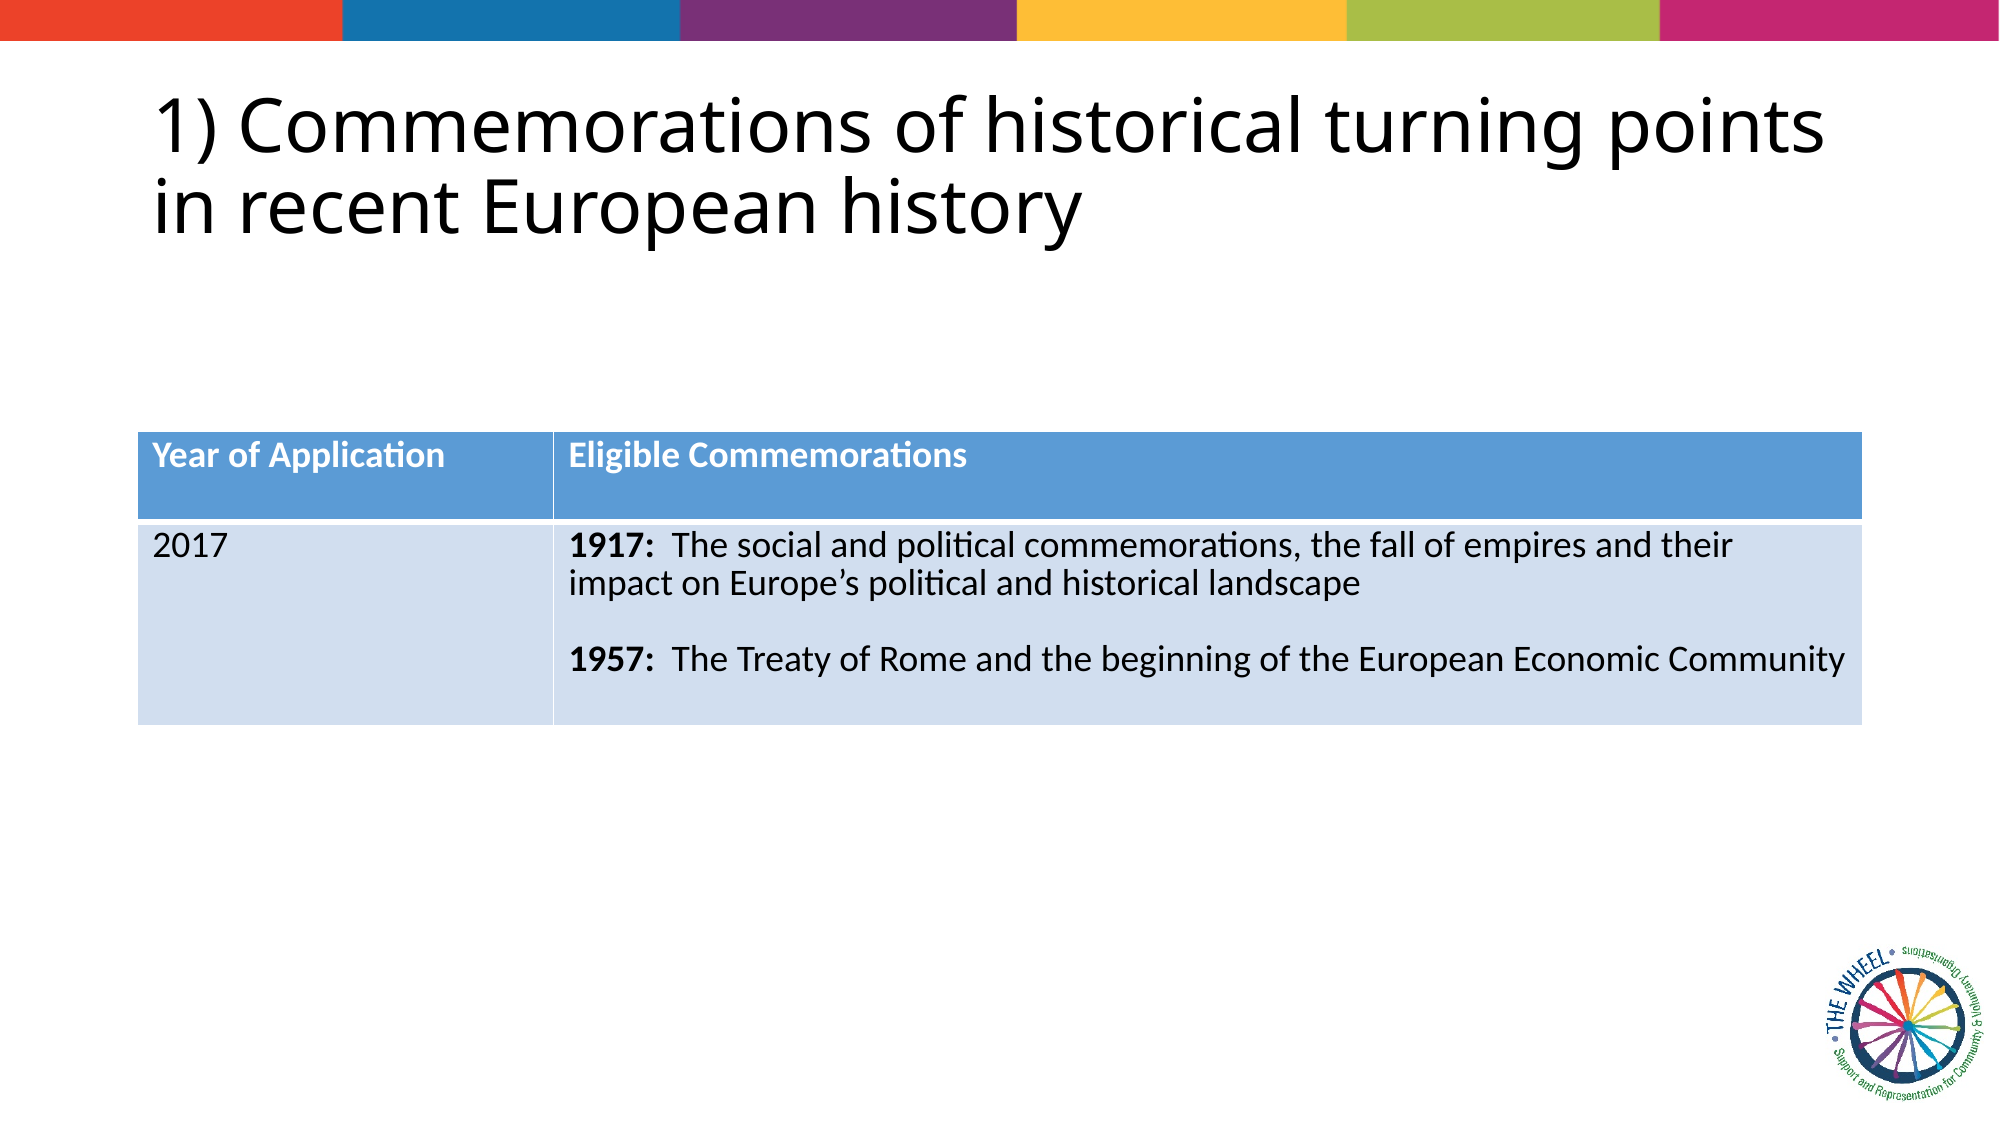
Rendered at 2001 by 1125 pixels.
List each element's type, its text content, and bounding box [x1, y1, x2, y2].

picture [0, 0, 2000, 41]
table_header Eligible Commemorations [554, 432, 1862, 519]
table_cell 1917: The social and political commemorations, the fall of empires and their impact on Europe’s political and historical landscape 1957: The Treaty of Rome and the beginning of the European Economic Community [554, 525, 1862, 725]
picture [1825, 944, 1984, 1103]
table_header Year of Application [138, 432, 553, 519]
title 1) Commemorations of historical turning points in recent European history [137, 59, 1863, 278]
table_cell 2017 [138, 525, 553, 725]
